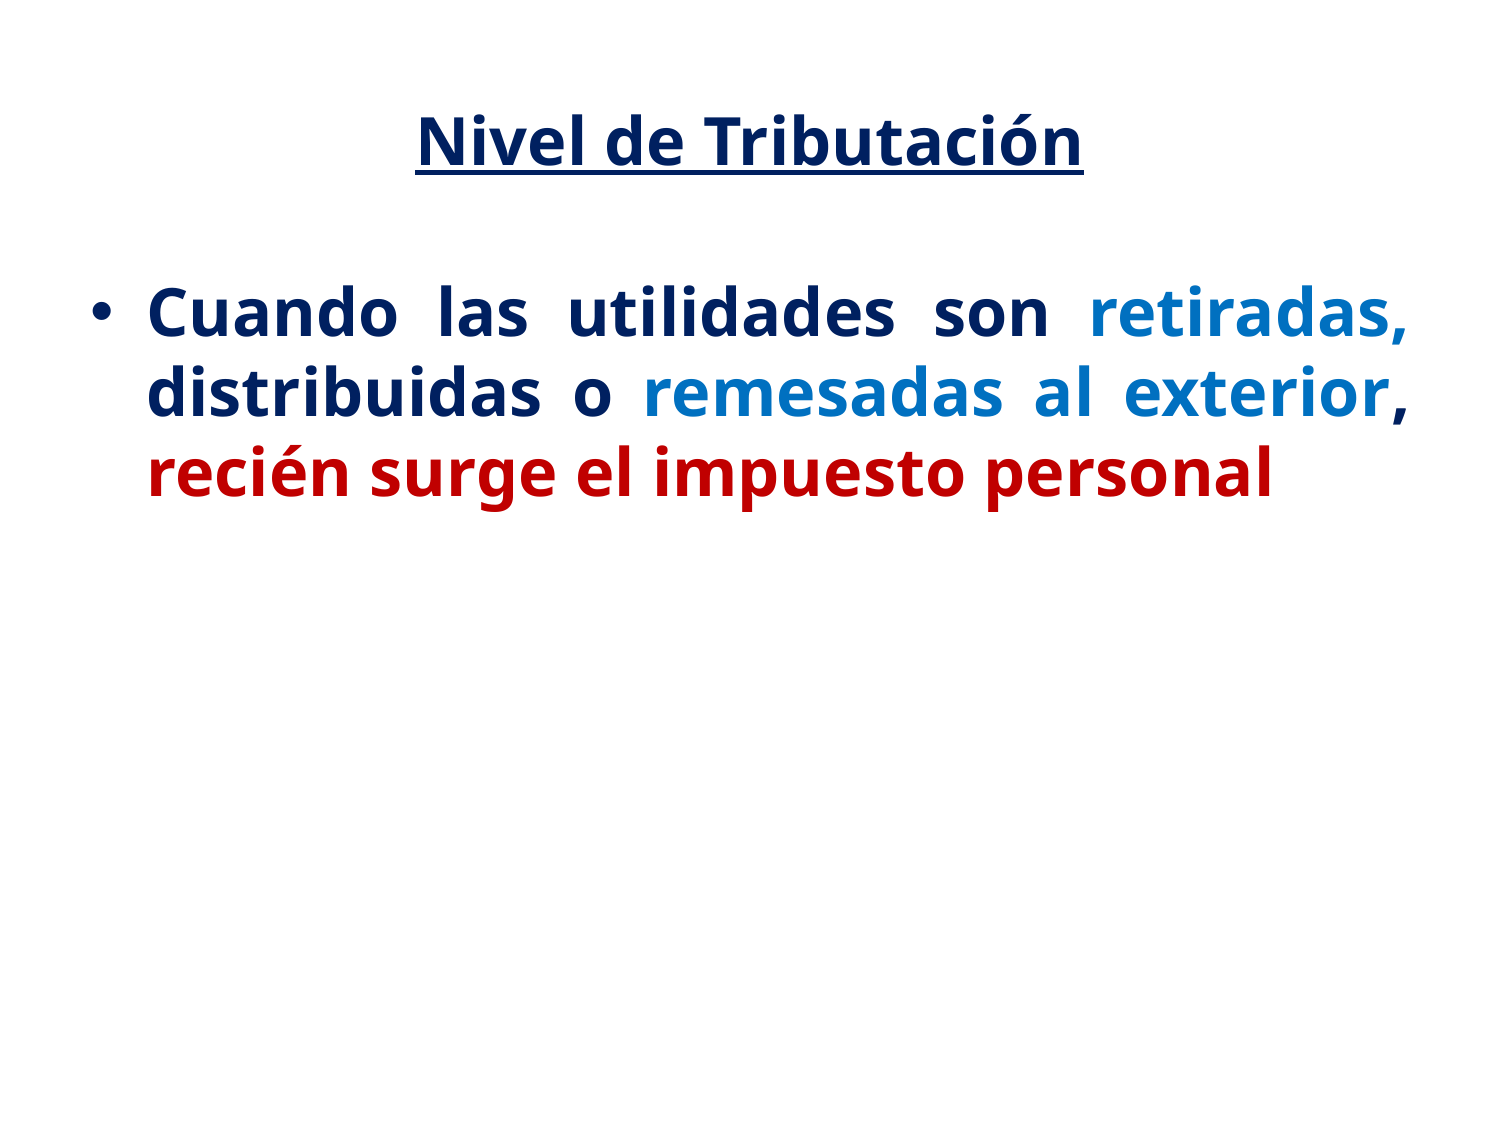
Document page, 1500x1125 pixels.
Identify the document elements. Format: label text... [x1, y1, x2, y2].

title Nivel de Tributación [74, 44, 1426, 233]
list Cuando las utilidades son retiradas, distribuidas o remesadas al exterior, recién surge el impuesto personal [74, 262, 1426, 1006]
